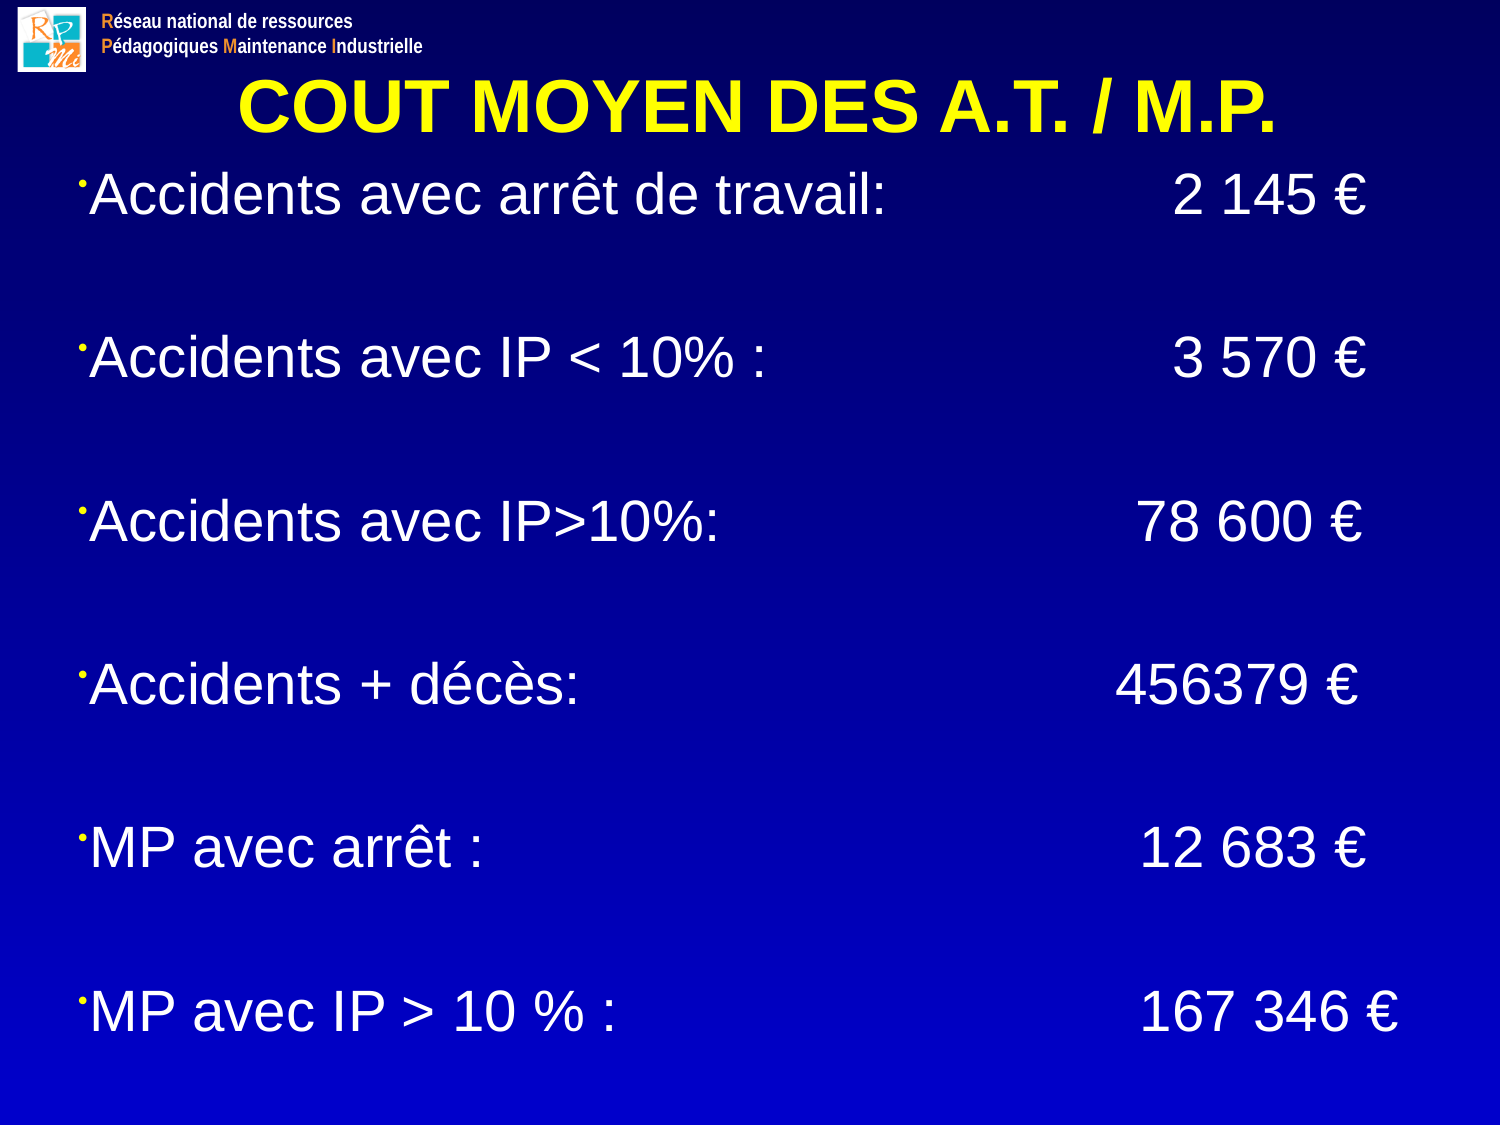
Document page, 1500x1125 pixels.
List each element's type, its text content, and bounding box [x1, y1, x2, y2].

text_box COUT MOYEN DES A.T. / M.P. [112, 18, 1405, 186]
subtitle Accidents avec arrêt de travail: 2 145 € Accidents avec IP < 10% : 3 570 € Accidents avec IP>10%: 78 600 € Accidents + décès: 456379 € MP avec arrêt : 12 683 € MP avec IP > 10 % : 167 346 € [58, 148, 1442, 1106]
picture [17, 7, 86, 72]
